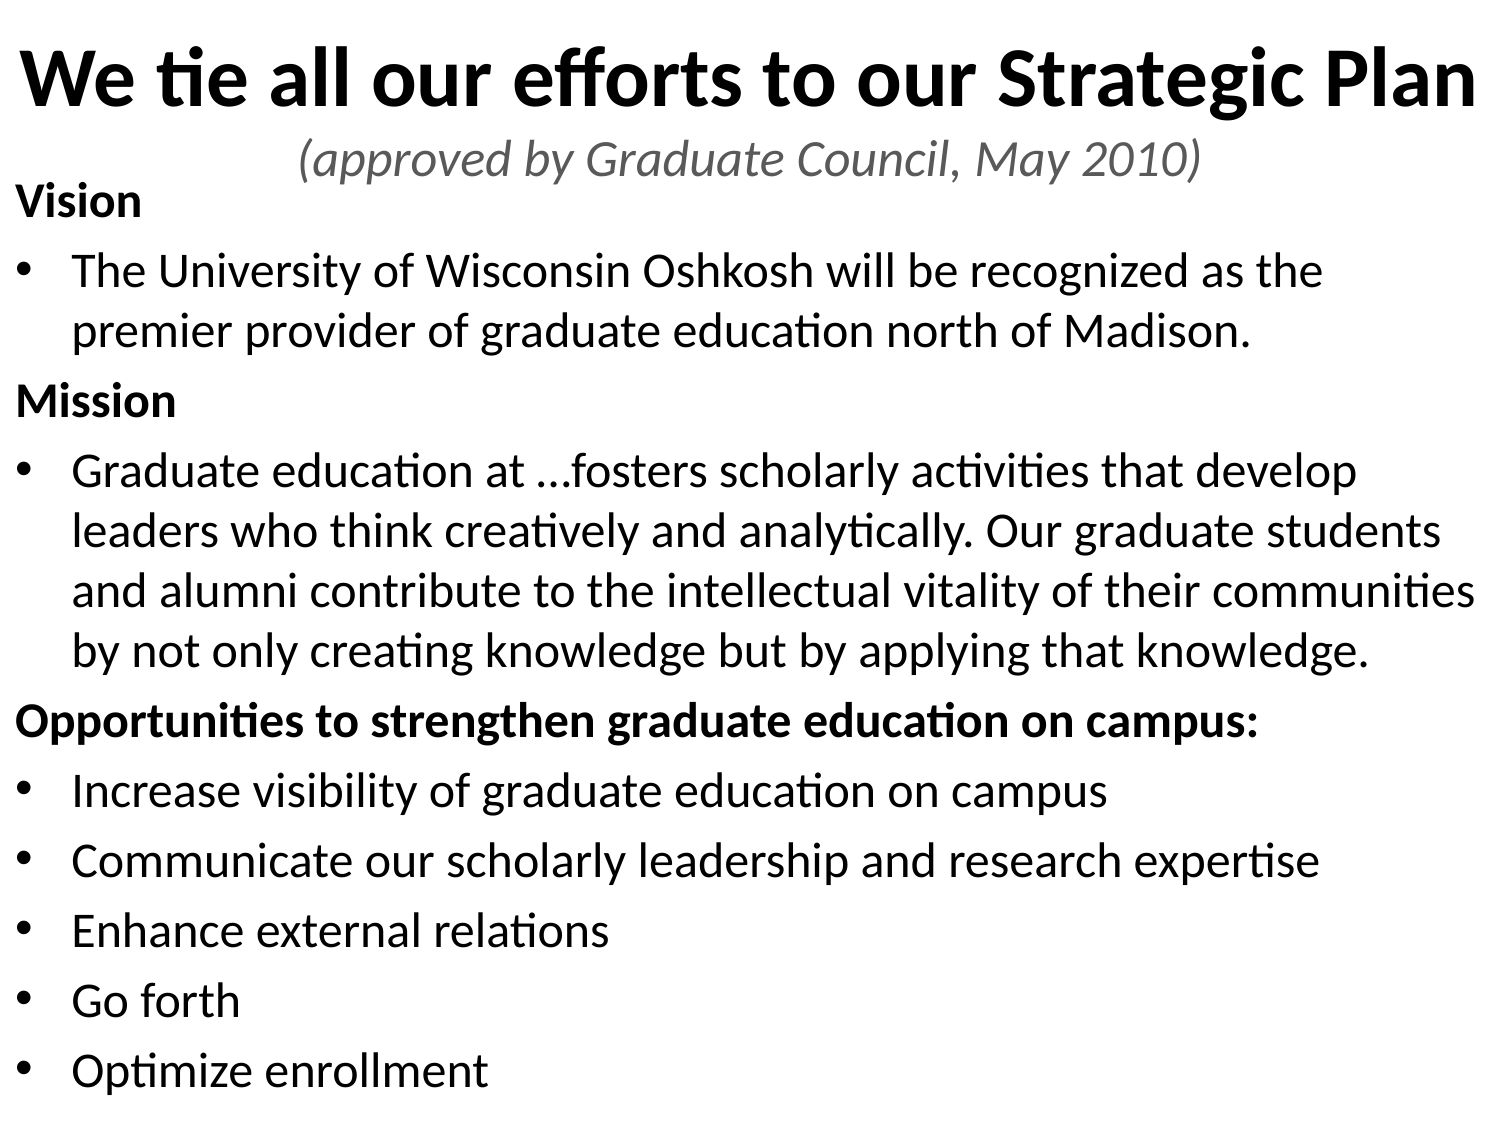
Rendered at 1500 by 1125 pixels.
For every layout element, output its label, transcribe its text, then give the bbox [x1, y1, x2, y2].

title We tie all our efforts to our Strategic Plan (approved by Graduate Council, May 2010) [0, 10, 1500, 160]
list Vision The University of Wisconsin Oshkosh will be recognized as the premier provider of graduate education north of Madison. Mission Graduate education at …fosters scholarly activities that develop leaders who think creatively and analytically. Our graduate students and alumni contribute to the intellectual vitality of their communities by not only creating knowledge but by applying that knowledge. Opportunities to strengthen graduate education on campus: Increase visibility of graduate education on campus Communicate our scholarly leadership and research expertise Enhance external relations Go forth Optimize enrollment [0, 160, 1500, 903]
